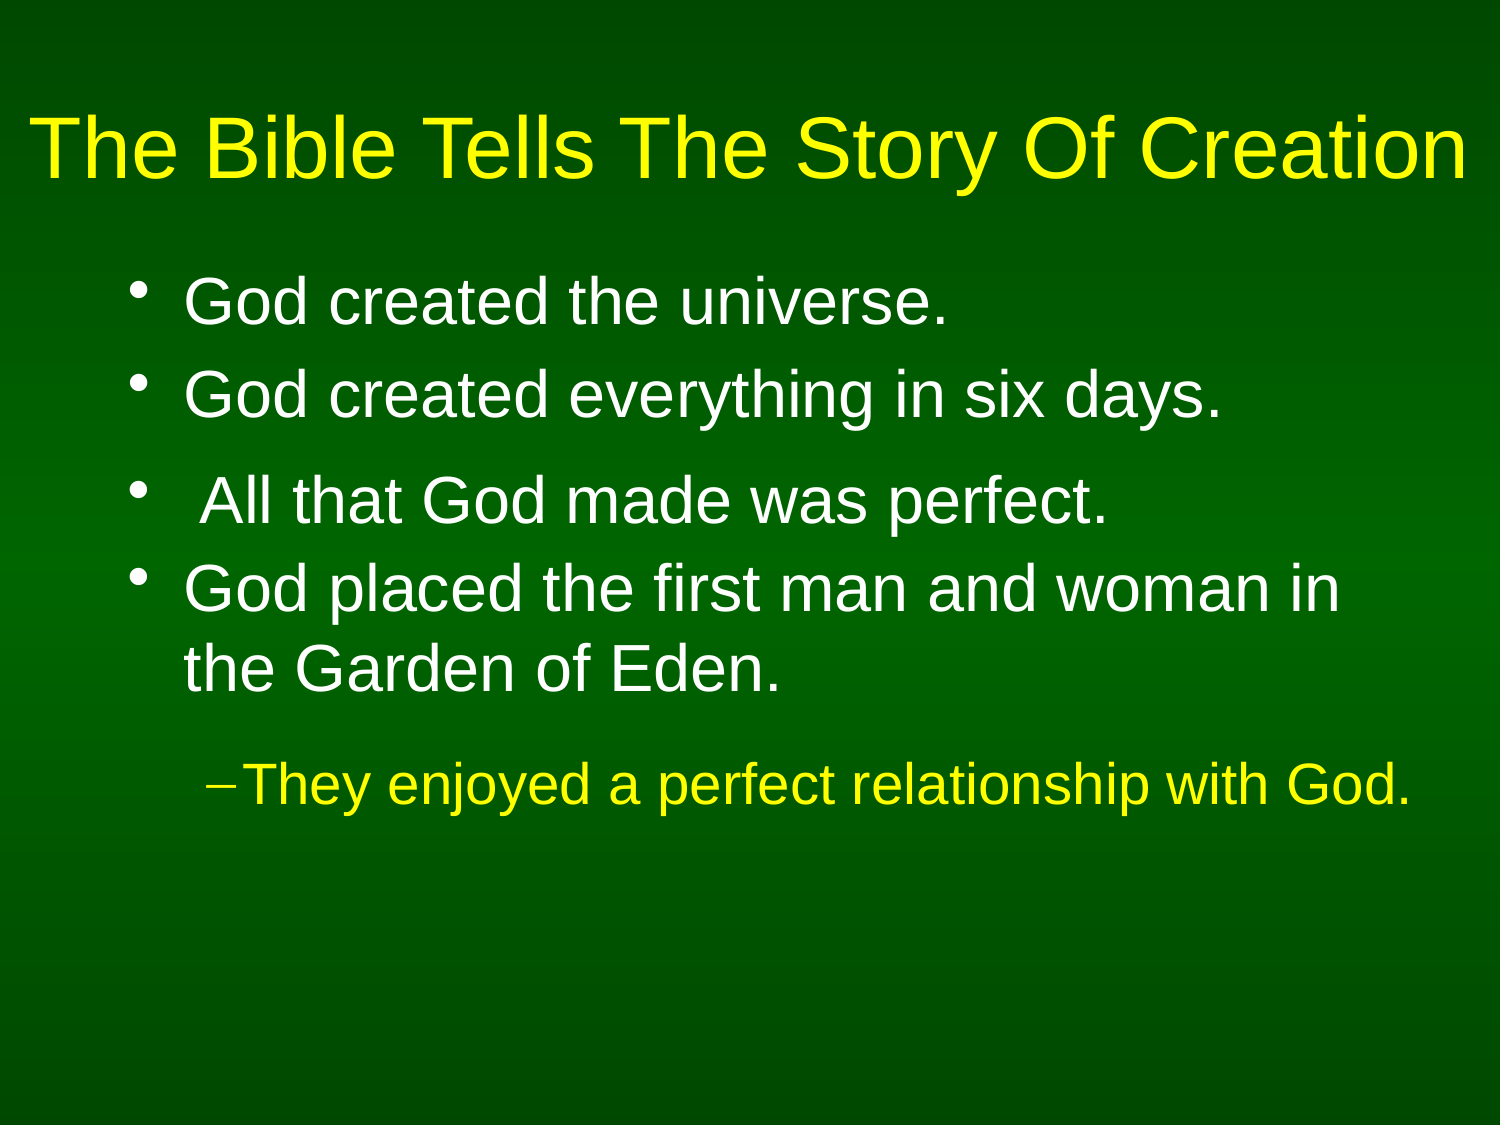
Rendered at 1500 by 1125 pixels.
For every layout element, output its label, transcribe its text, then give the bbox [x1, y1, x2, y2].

title The Bible Tells The Story Of Creation [0, 50, 1500, 238]
list God created the universe. God created everything in six days. [112, 249, 1388, 450]
text_box All that God made was perfect. [112, 449, 1225, 537]
text_box God placed the first man and woman in the Garden of Eden. [112, 537, 1450, 713]
text_box They enjoyed a perfect relationship with God. [152, 724, 1430, 824]
